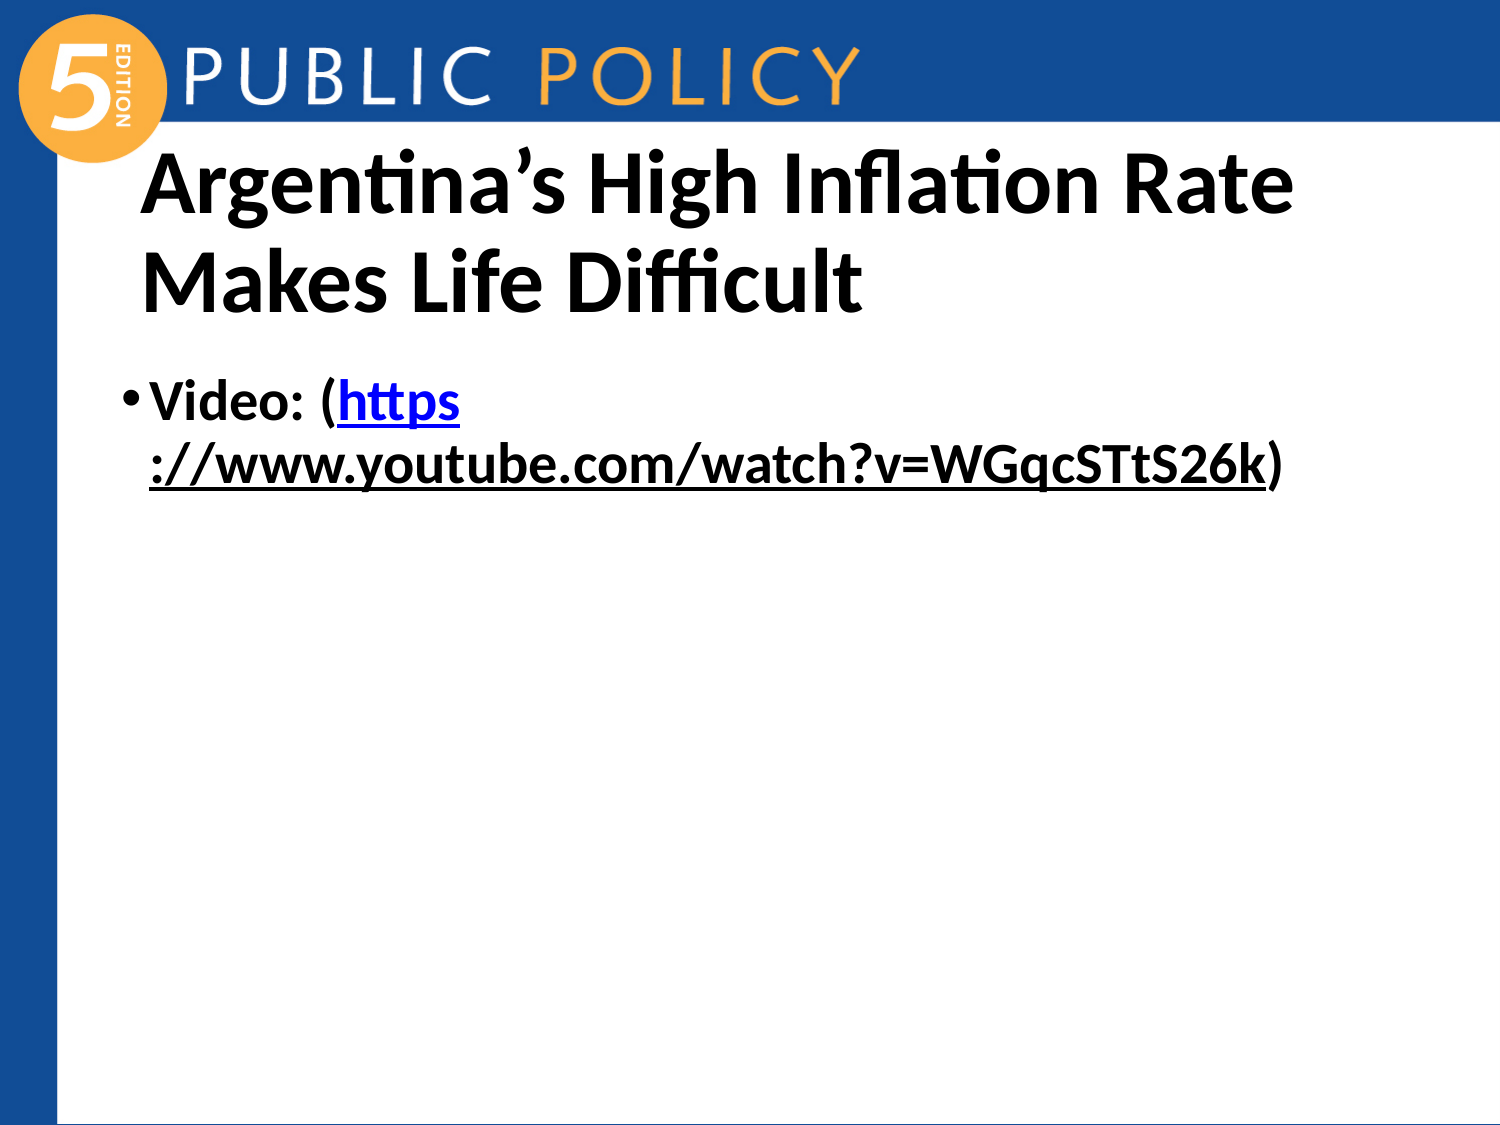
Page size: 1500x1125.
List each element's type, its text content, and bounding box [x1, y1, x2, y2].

title Argentina’s High Inflation Rate Makes Life Difficult [125, 125, 1419, 343]
list Video: (https://www.youtube.com/watch?v=WGqcSTtS26k) [50, 362, 1500, 1077]
picture [0, 0, 1500, 1125]
